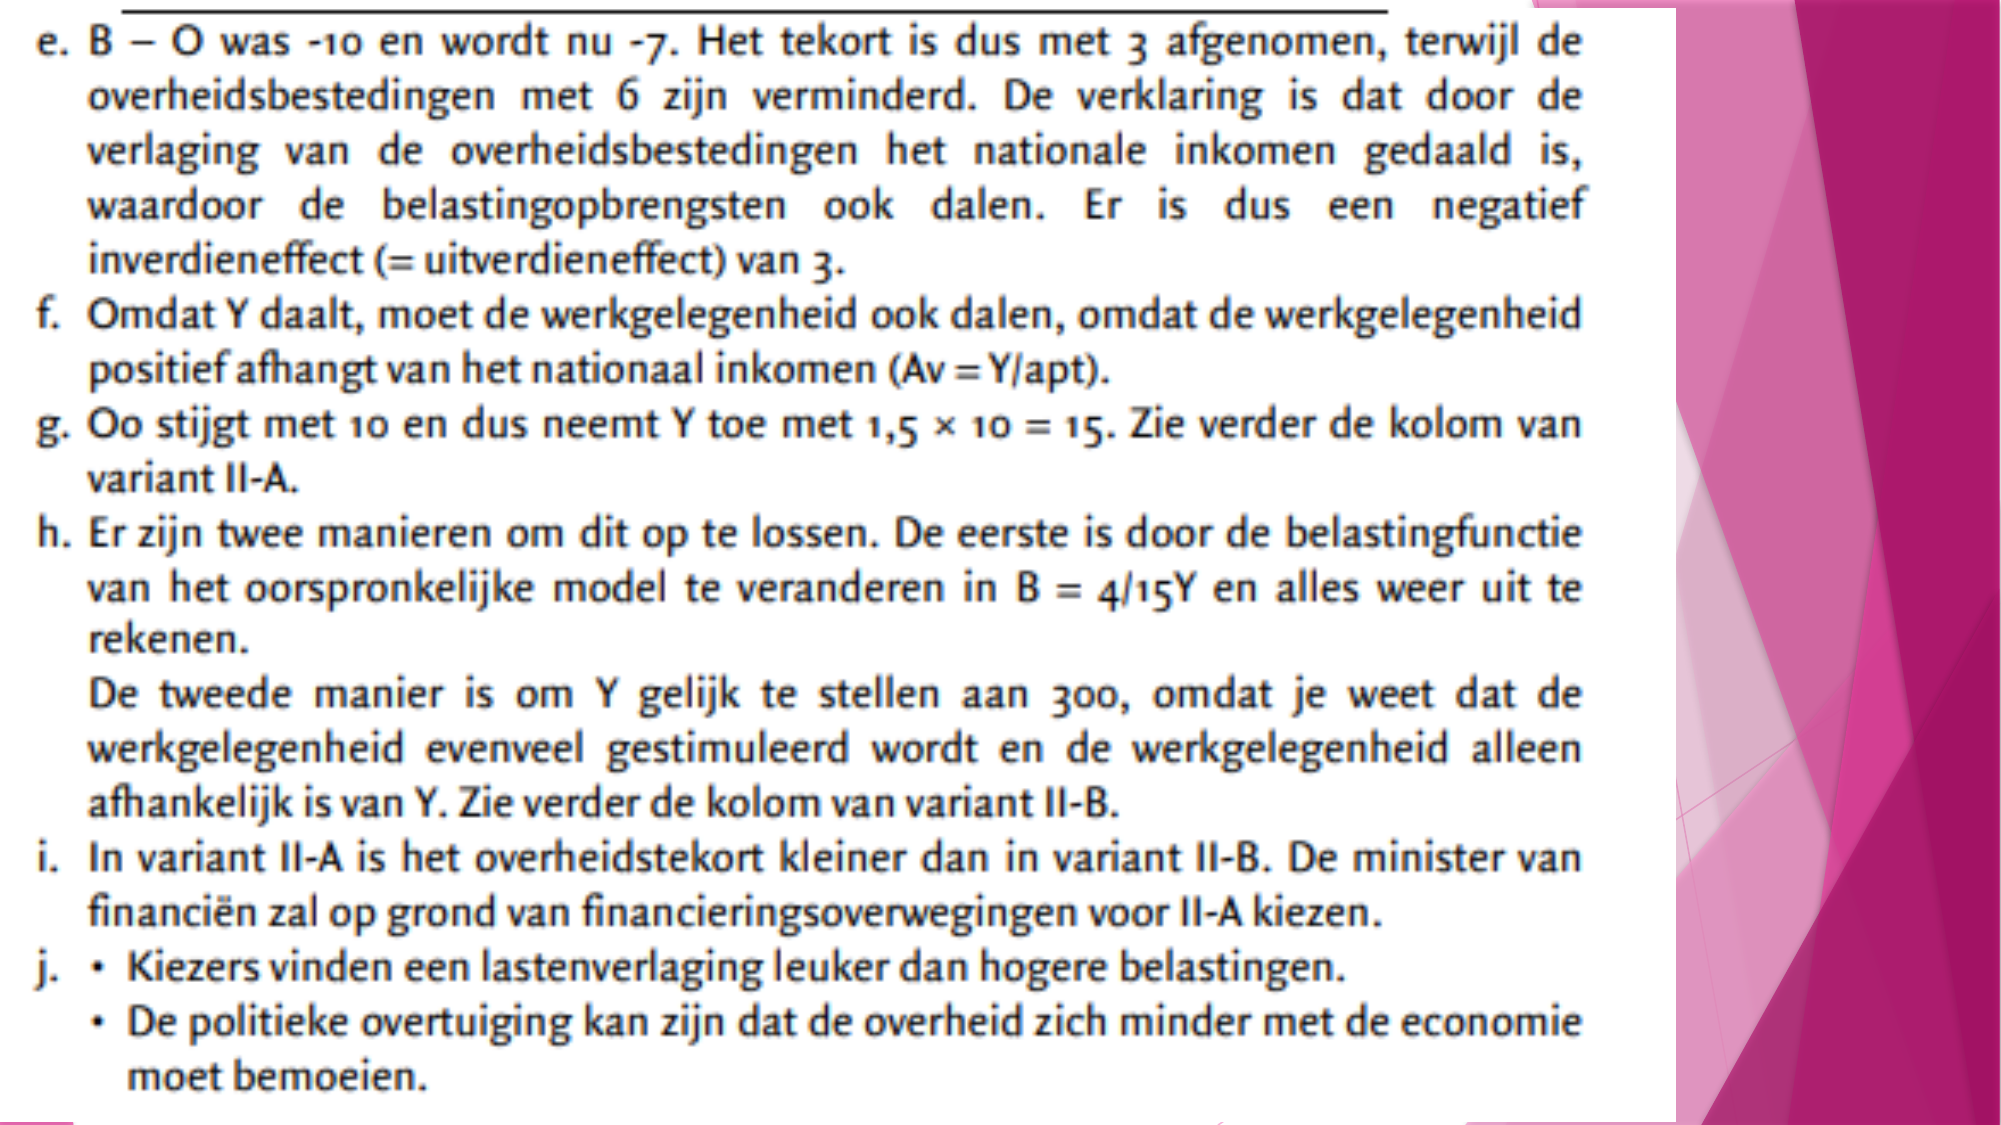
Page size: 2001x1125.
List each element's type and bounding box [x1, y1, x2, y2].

picture [0, 8, 1677, 1122]
